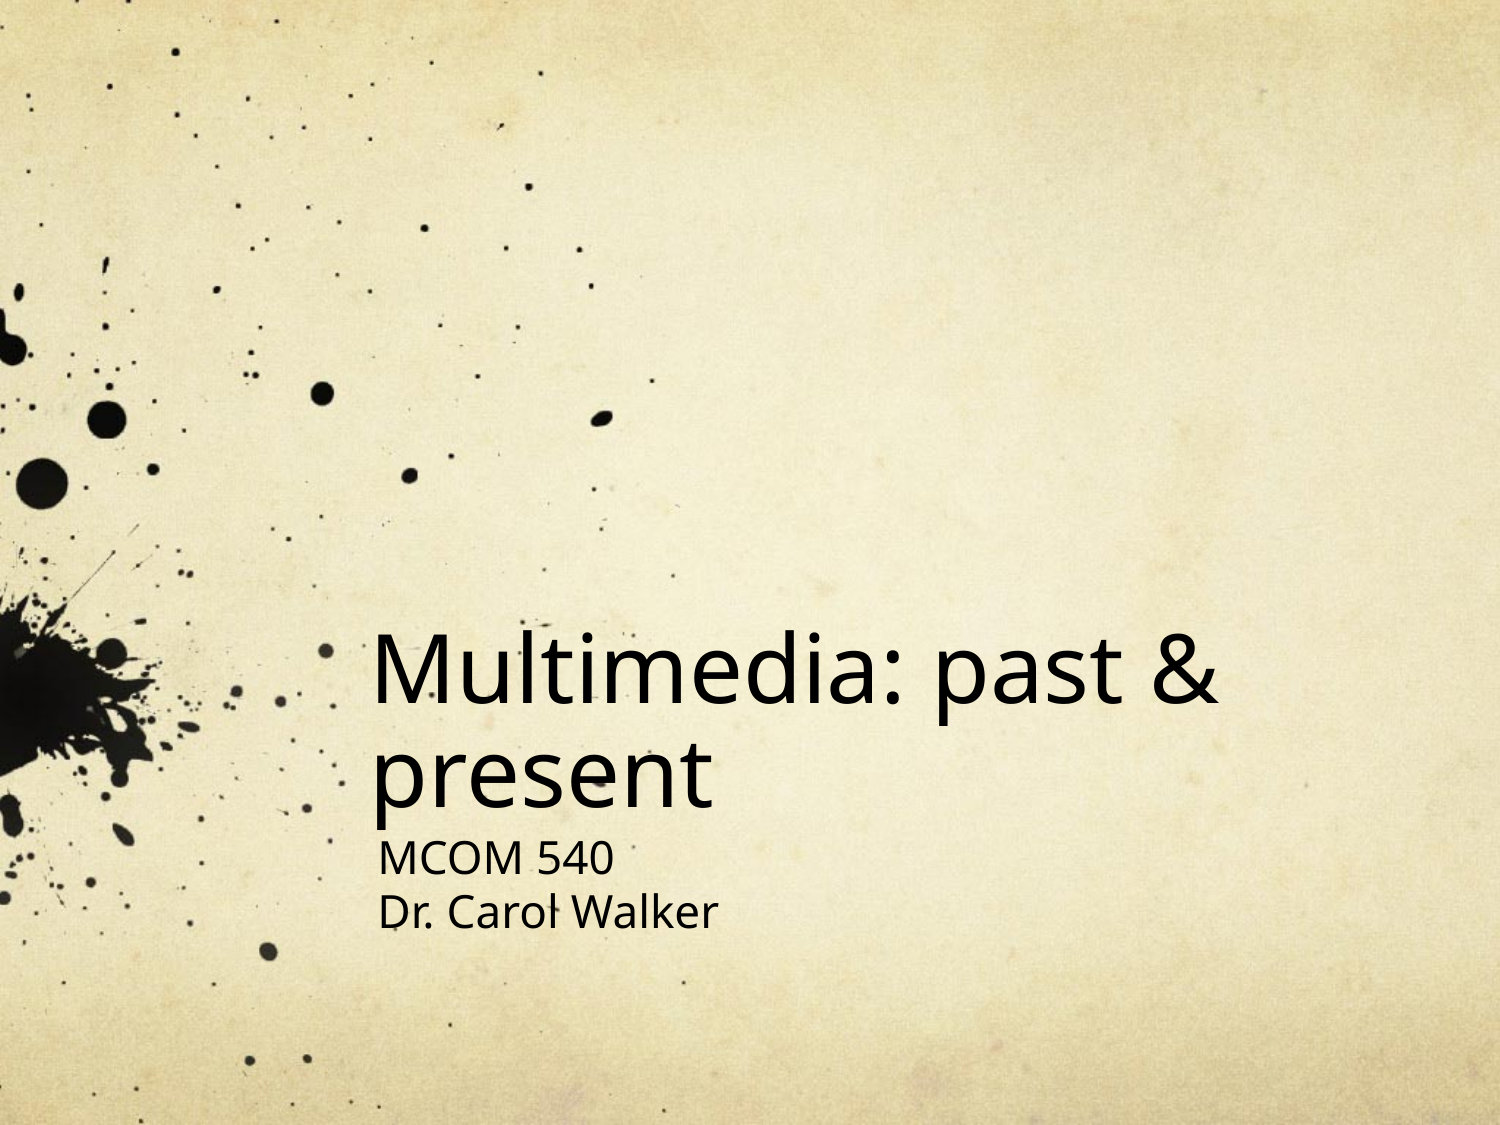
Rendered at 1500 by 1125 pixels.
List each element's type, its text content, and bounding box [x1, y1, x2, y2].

picture [0, 0, 1500, 1125]
subtitle MCOM 540 Dr. Carol Walker [362, 829, 1425, 1023]
title Multimedia: past & present [362, 512, 1425, 827]
